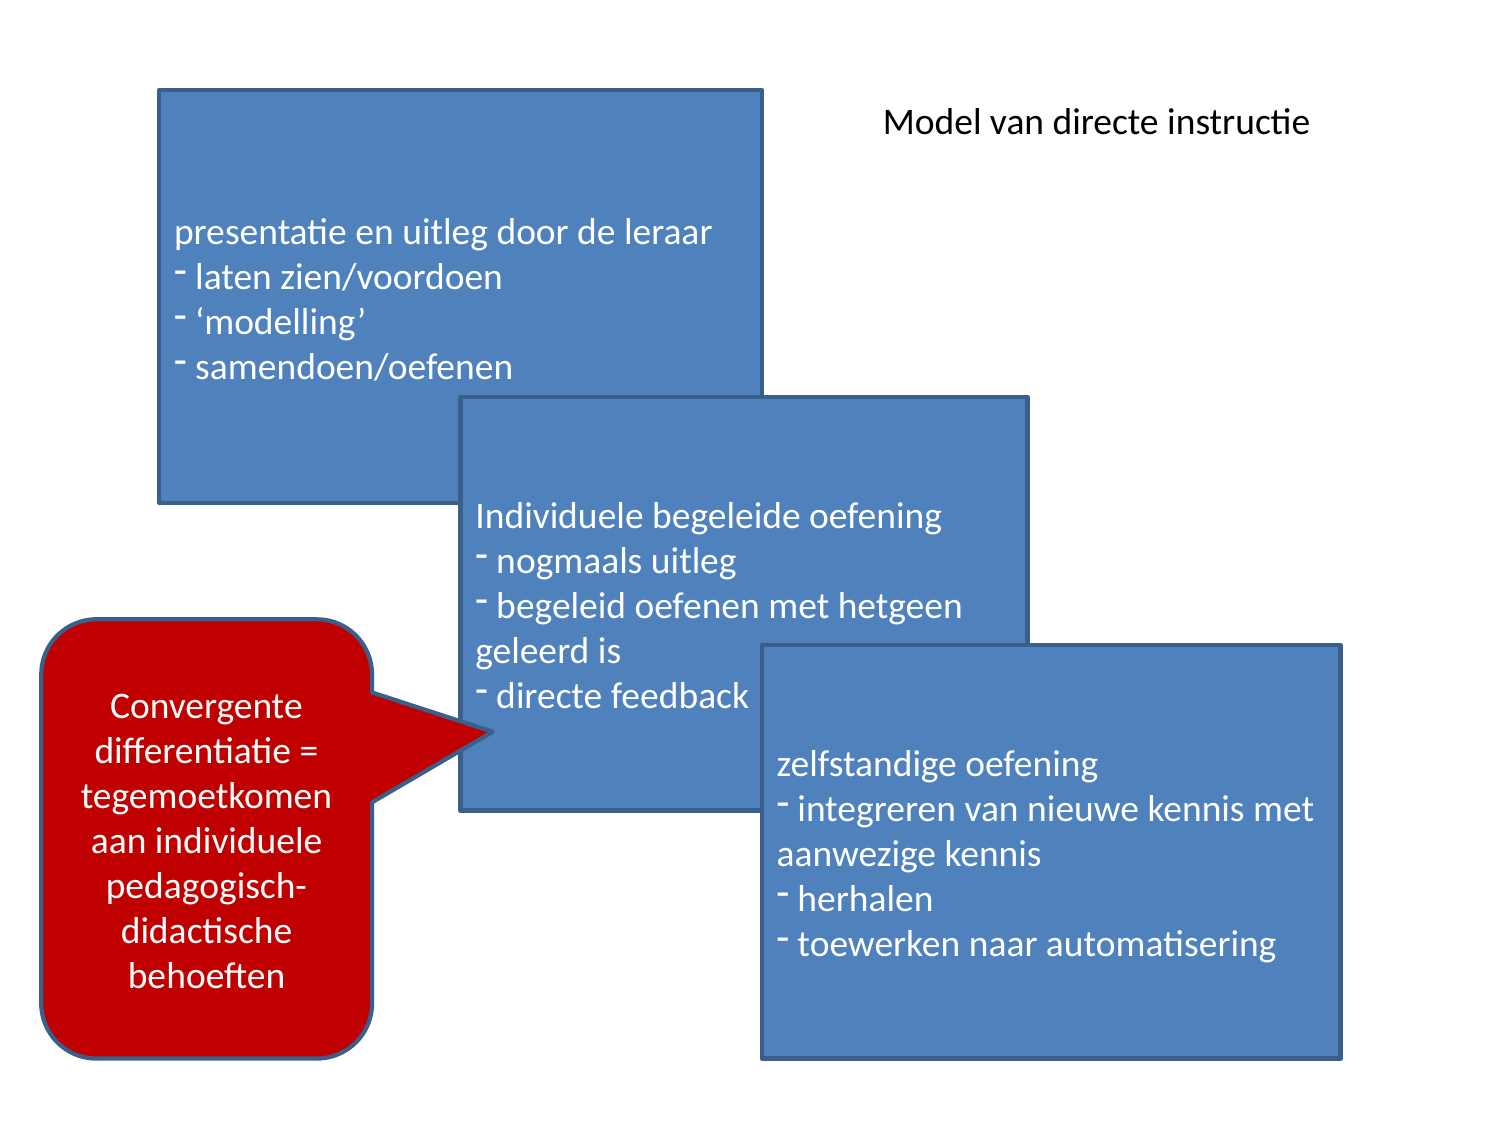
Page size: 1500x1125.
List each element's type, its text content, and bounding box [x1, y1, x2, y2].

text_box Individuele begeleide oefening nogmaals uitleg begeleid oefenen met hetgeen geleerd is directe feedback [458, 395, 1030, 813]
text_box presentatie en uitleg door de leraar laten zien/voordoen ‘modelling’ samendoen/oefenen [157, 88, 764, 505]
text_box zelfstandige oefening integreren van nieuwe kennis met aanwezige kennis herhalen toewerken naar automatisering [760, 643, 1343, 1061]
text_box Model van directe instructie [868, 89, 1341, 150]
text_box Convergente differentiatie = tegemoetkomen aan individuele pedagogisch-didactische behoeften [39, 617, 495, 1061]
